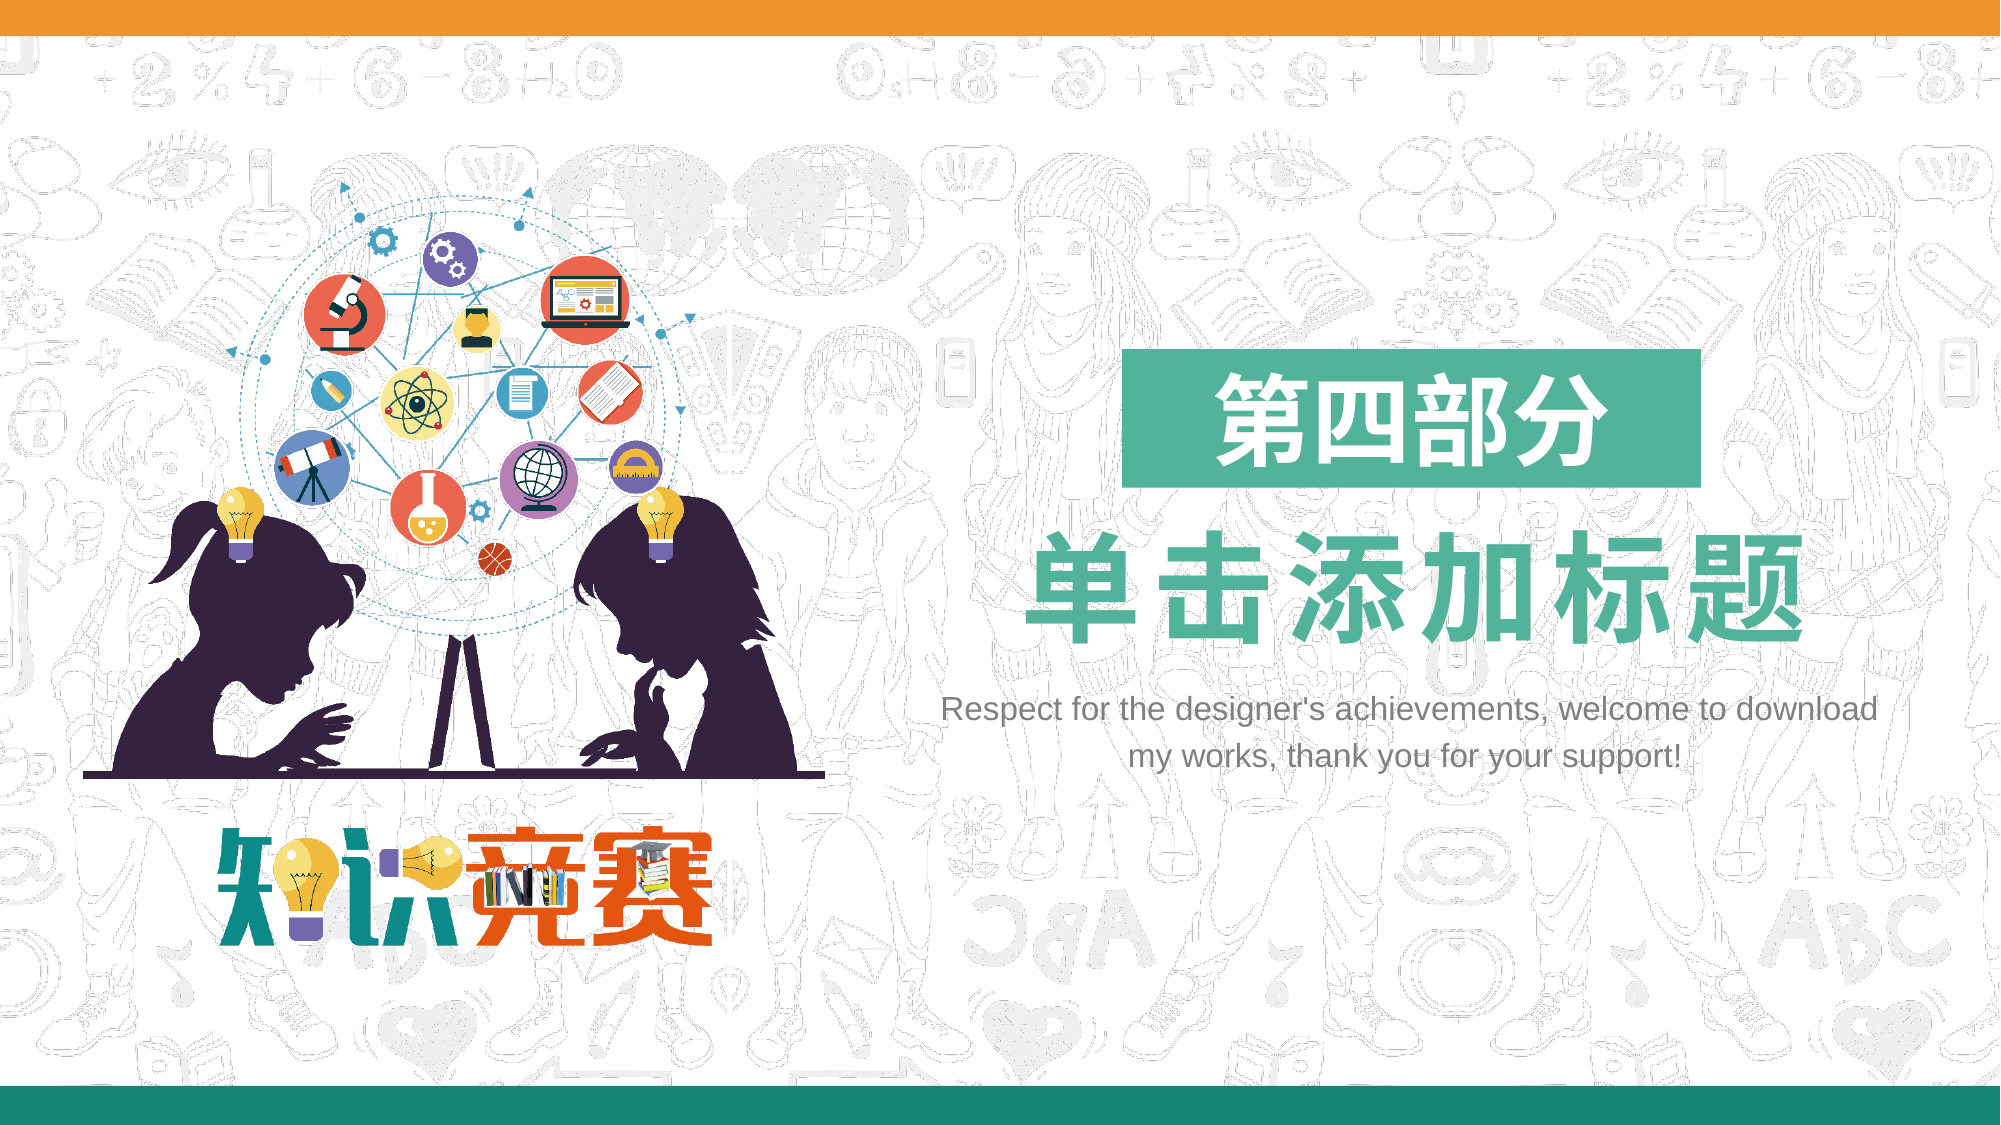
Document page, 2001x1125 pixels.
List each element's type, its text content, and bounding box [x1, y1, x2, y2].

picture [0, 0, 2001, 1125]
text_box 第四部分 [1121, 348, 1702, 489]
text_box Respect for the designer's achievements, welcome to download my works, thank you for your support! [907, 671, 1913, 782]
text_box 单击添加标题 [1005, 505, 1823, 666]
